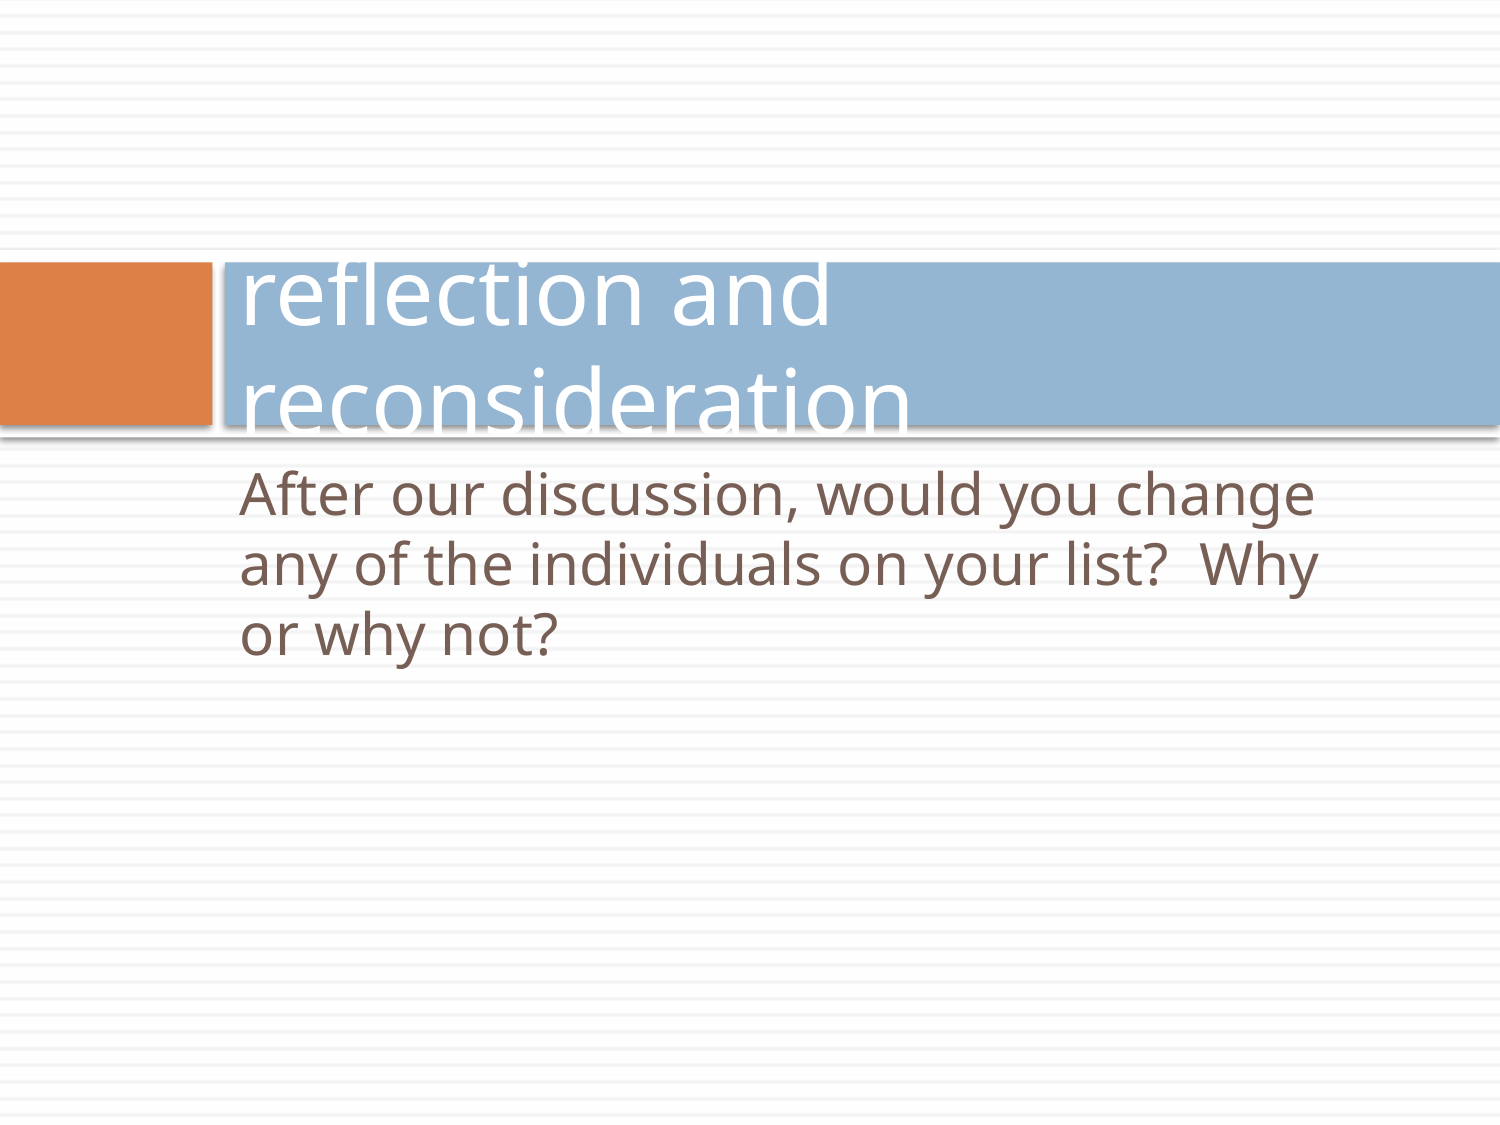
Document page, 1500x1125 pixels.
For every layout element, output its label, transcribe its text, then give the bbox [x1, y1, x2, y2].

title reflection and reconsideration [225, 262, 1475, 425]
list After our discussion, would you change any of the individuals on your list? Why or why not? [225, 450, 1394, 725]
